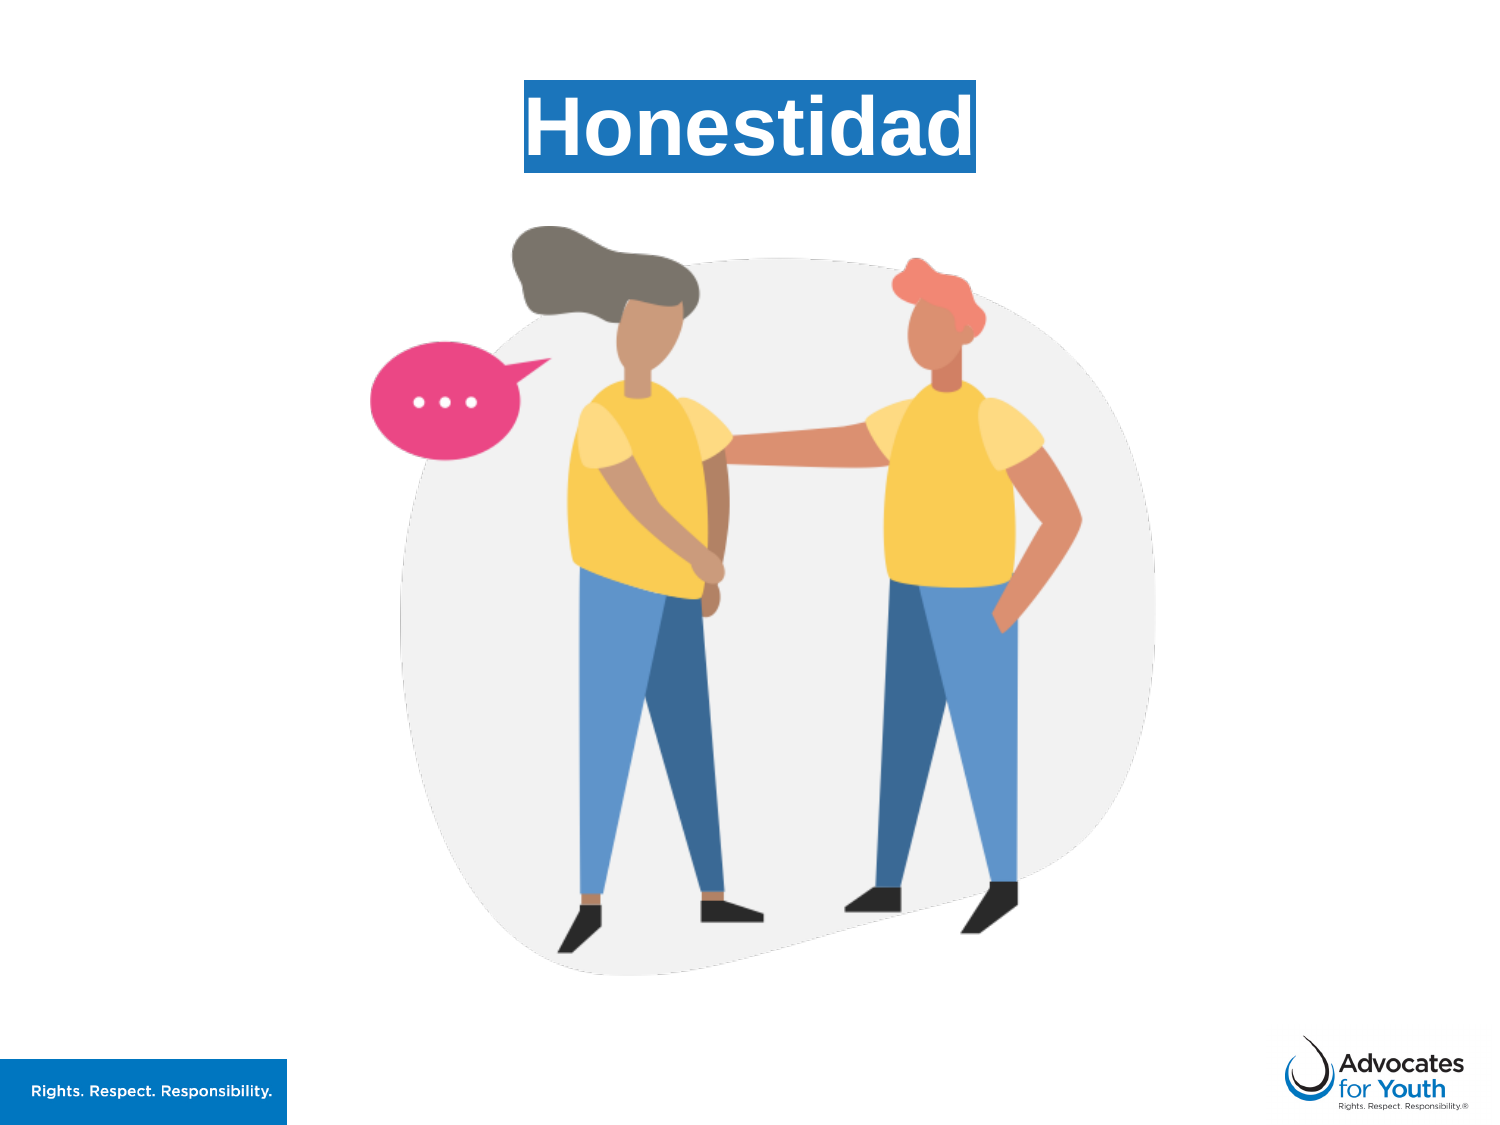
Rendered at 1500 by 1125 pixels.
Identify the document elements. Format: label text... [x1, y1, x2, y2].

title Honestidad [112, 34, 1388, 222]
picture [0, 1059, 287, 1125]
picture [370, 226, 1157, 976]
picture [1266, 1024, 1492, 1125]
